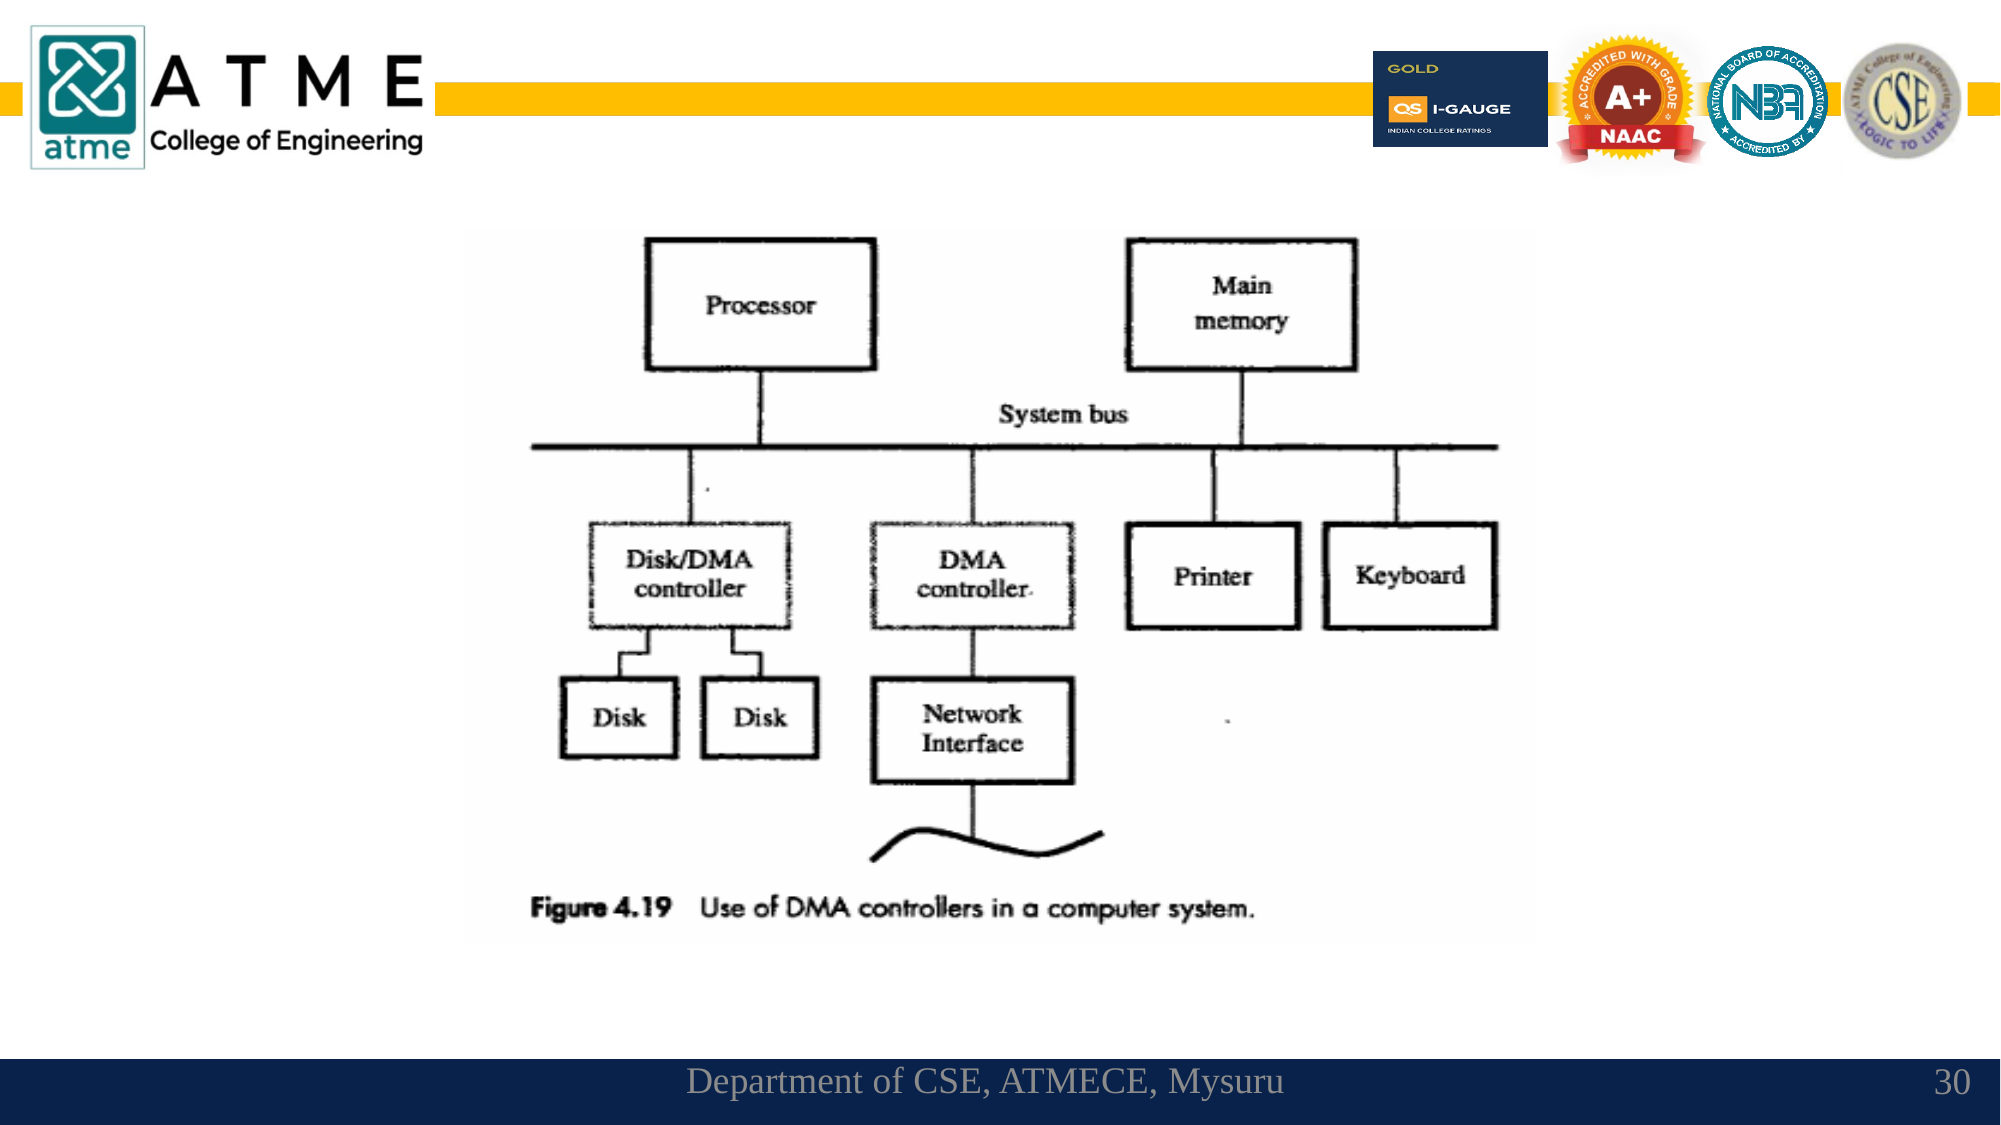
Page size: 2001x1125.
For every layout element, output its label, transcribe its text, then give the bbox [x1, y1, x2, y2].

footer Department of CSE, ATMECE, Mysuru [501, 1056, 1470, 1102]
picture [1840, 26, 1968, 176]
picture [0, 1059, 2001, 1125]
picture [1373, 20, 1828, 180]
slide_number 30 [1511, 1057, 1972, 1103]
picture [22, 15, 435, 178]
picture [464, 230, 1536, 944]
